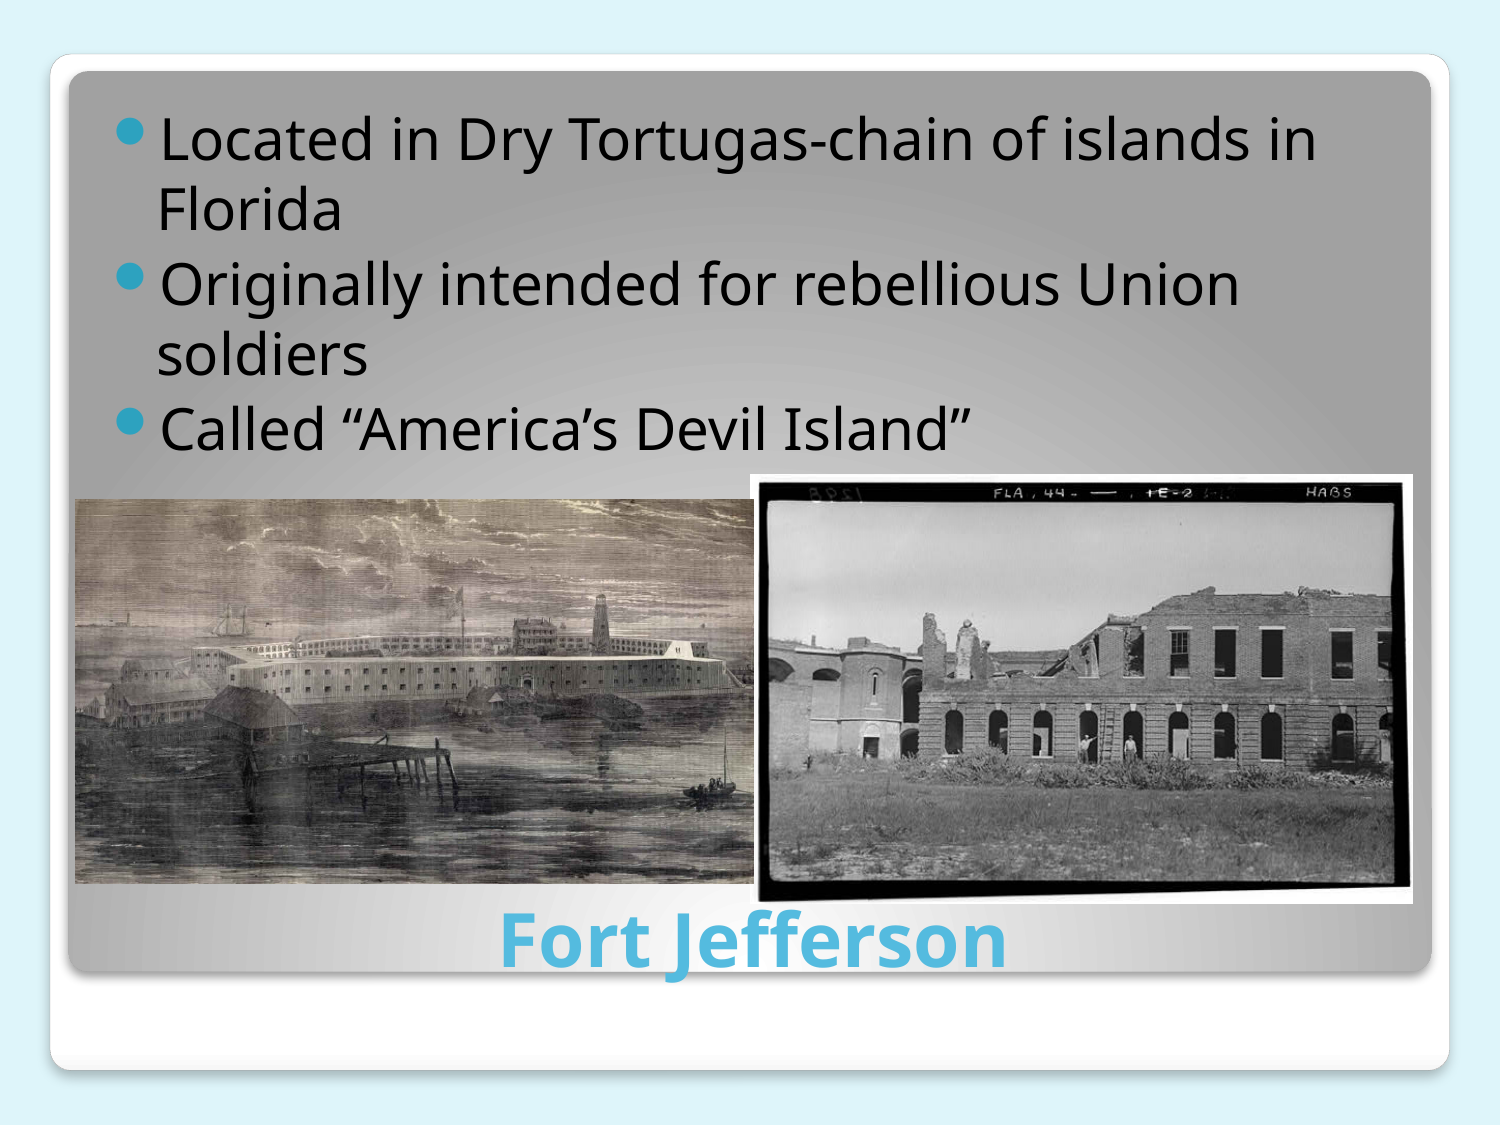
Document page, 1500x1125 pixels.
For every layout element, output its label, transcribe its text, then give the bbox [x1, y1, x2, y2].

text_box [11, 0, 287, 86]
title Fort Jefferson [82, 817, 1425, 990]
list Located in Dry Tortugas-chain of islands in Florida Originally intended for rebellious Union soldiers Called “America’s Devil Island” [82, 86, 1425, 774]
picture [74, 474, 1413, 904]
